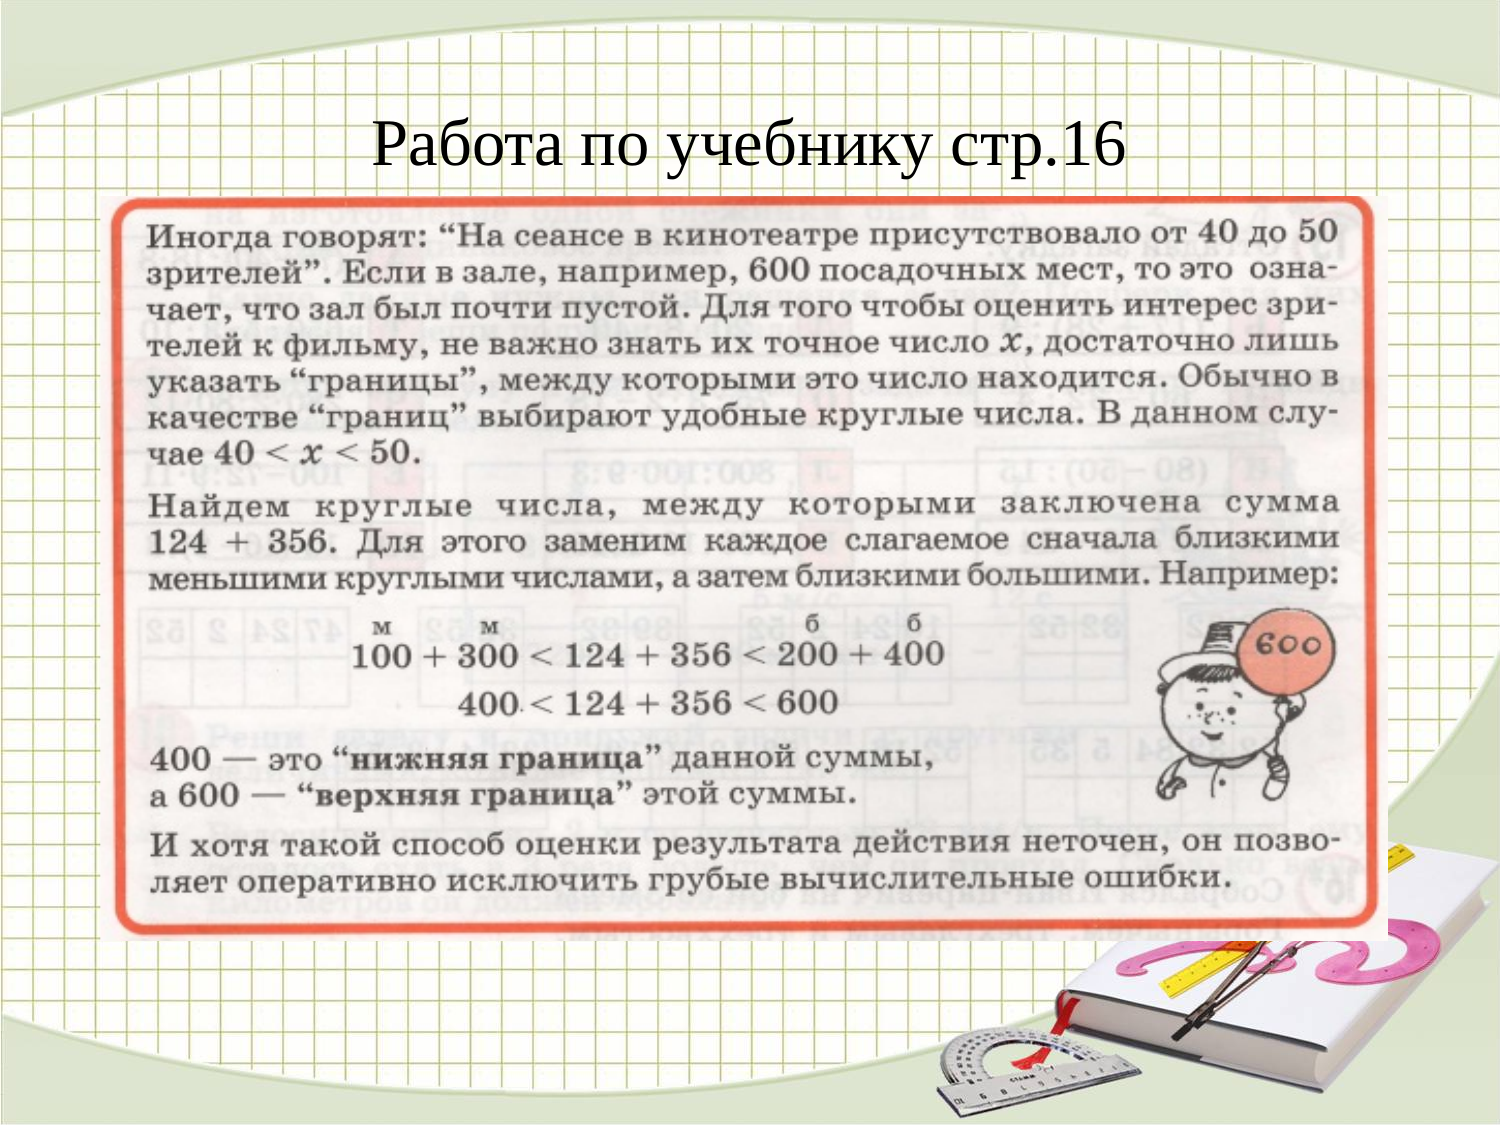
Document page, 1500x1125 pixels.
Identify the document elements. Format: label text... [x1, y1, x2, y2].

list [100, 196, 1389, 941]
title Работа по учебнику стр.16 [75, 45, 1425, 233]
picture [0, 0, 1500, 1125]
